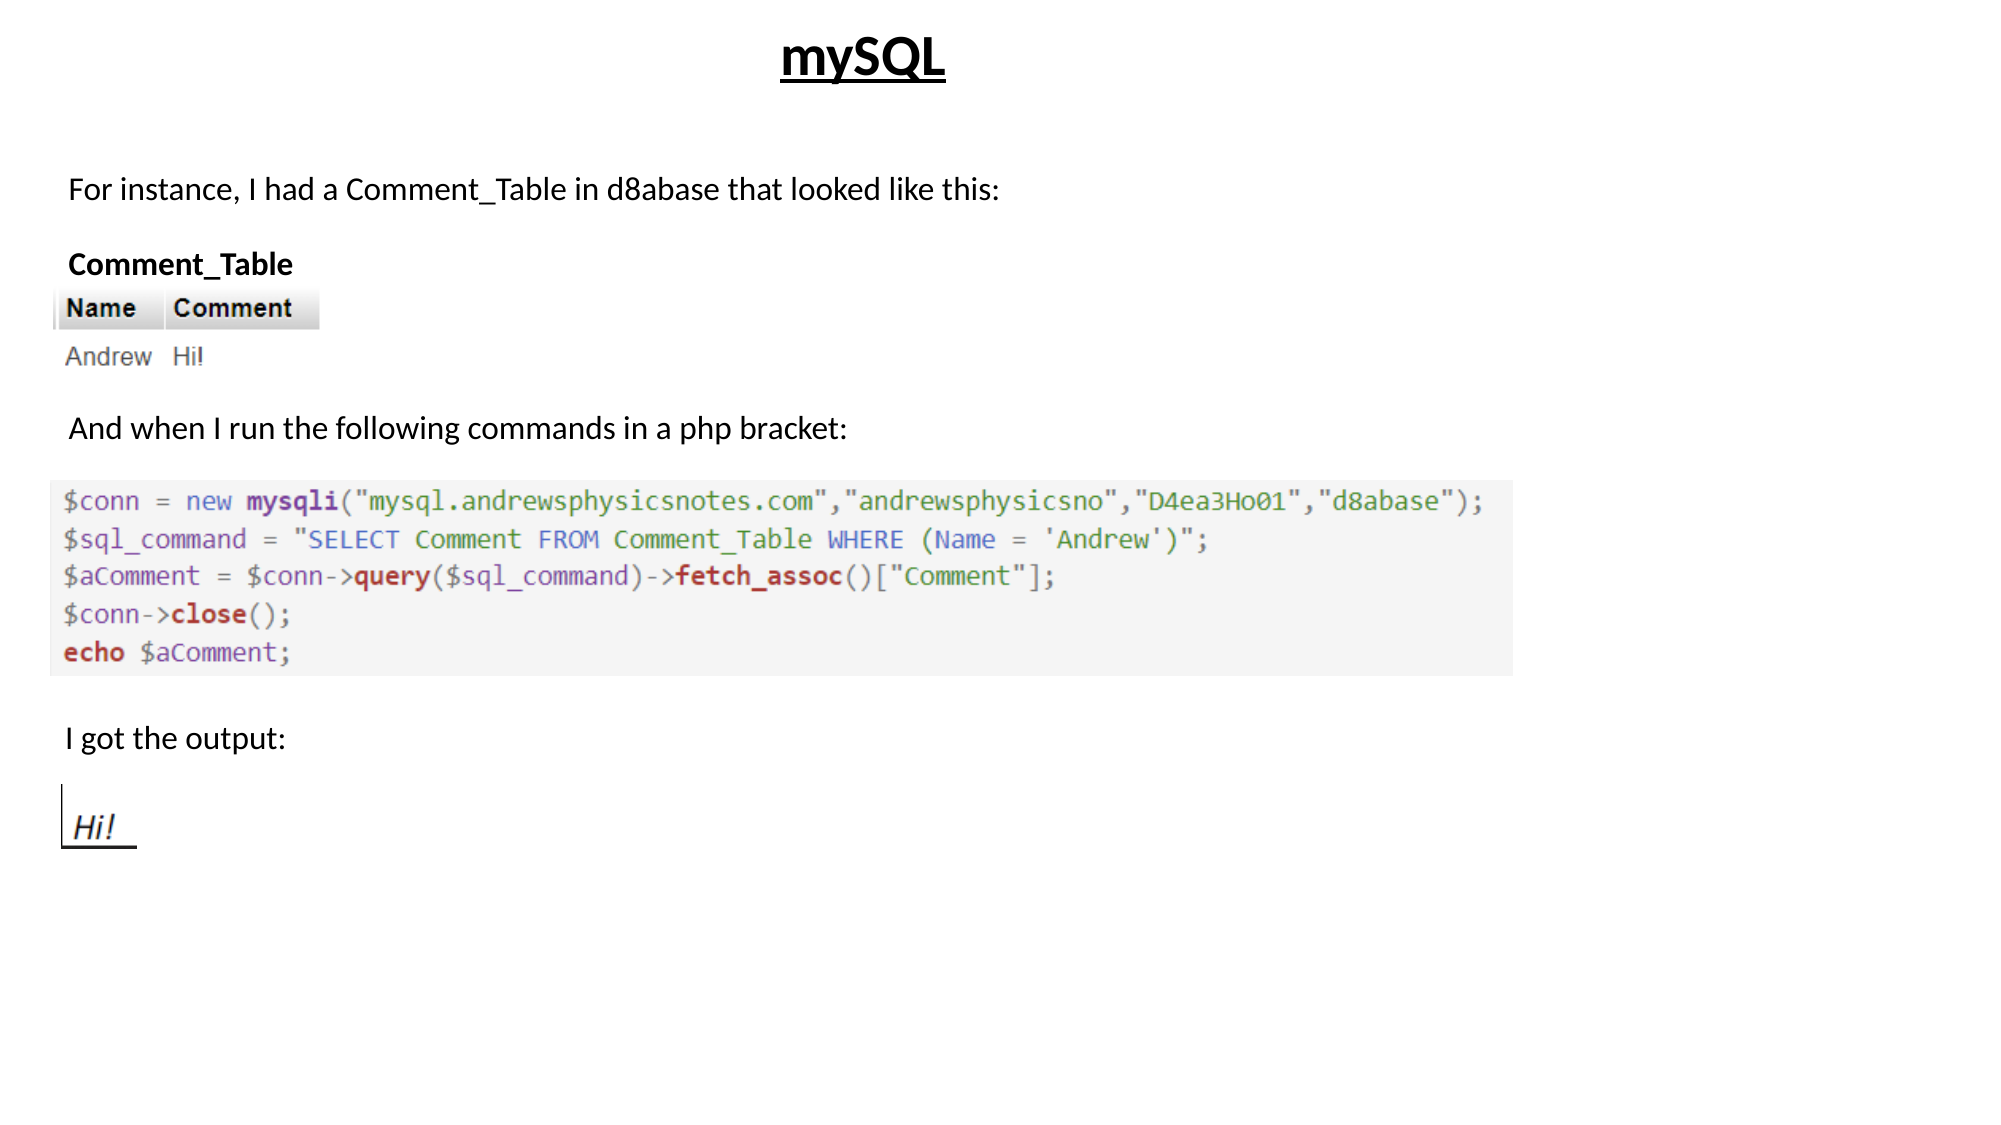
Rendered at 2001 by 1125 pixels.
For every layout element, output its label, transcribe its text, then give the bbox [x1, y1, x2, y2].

text_box I got the output: [50, 709, 954, 764]
text_box For instance, I had a Comment_Table in d8abase that looked like this: [53, 159, 1121, 214]
text_box Comment_Table [53, 234, 354, 290]
picture [50, 480, 1513, 676]
text_box mySQL [765, 9, 1019, 95]
picture [53, 274, 326, 383]
text_box And when I run the following commands in a php bracket: [53, 399, 957, 454]
picture [61, 784, 137, 849]
